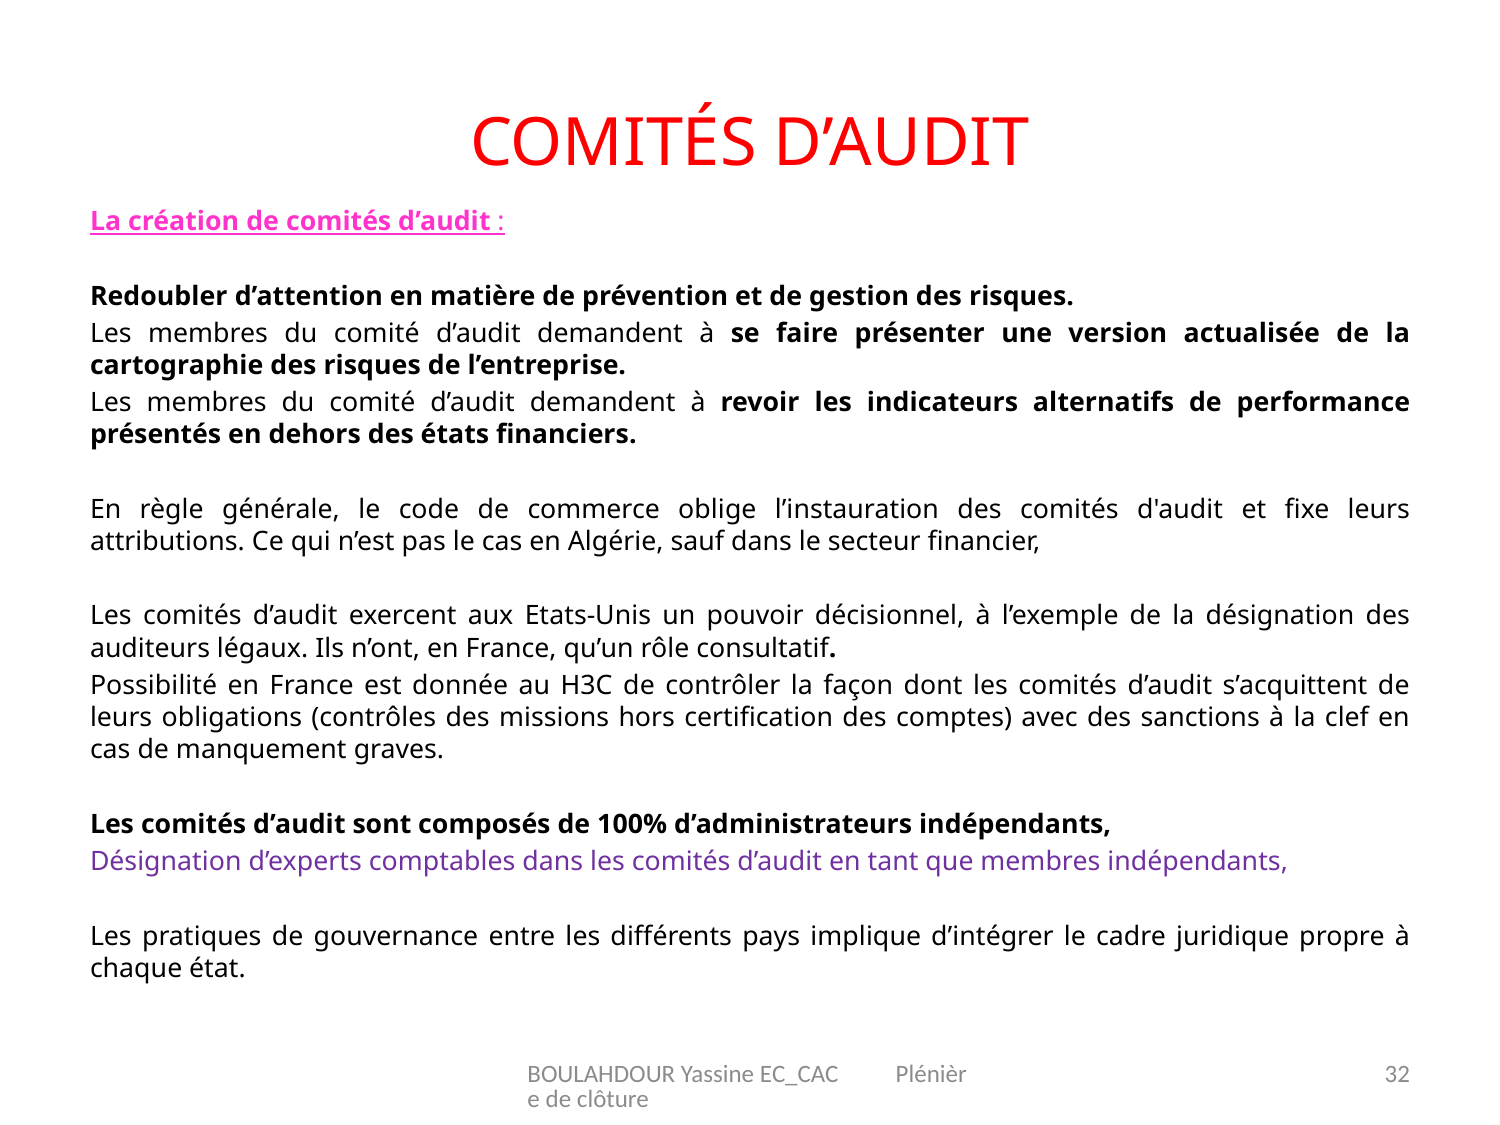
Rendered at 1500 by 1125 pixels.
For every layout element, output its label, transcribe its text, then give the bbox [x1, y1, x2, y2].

footer BOULAHDOUR Yassine EC_CAC Plénière de clôture [512, 1042, 988, 1103]
slide_number 32 [1074, 1042, 1425, 1103]
title Comités d’audit [75, 45, 1425, 196]
list La création de comités d’audit : Redoubler d’attention en matière de prévention et de gestion des risques. Les membres du comité d’audit demandent à se faire présenter une version actualisée de la cartographie des risques de l’entreprise. Les membres du comité d’audit demandent à revoir les indicateurs alternatifs de performance présentés en dehors des états financiers. En règle générale, le code de commerce oblige l’instauration des comités d'audit et fixe leurs attributions. Ce qui n’est pas le cas en Algérie, sauf dans le secteur financier, Les comités d’audit exercent aux Etats-Unis un pouvoir décisionnel, à l’exemple de la désignation des auditeurs légaux. Ils n’ont, en France, qu’un rôle consultatif. Possibilité en France est donnée au H3C de contrôler la façon dont les comités d’audit s’acquittent de leurs obligations (contrôles des missions hors certification des comptes) avec des sanctions à la clef en cas de manquement graves. Les comités d’audit sont composés de 100% d’administrateurs indépendants, Désignation d’experts comptables dans les comités d’audit en tant que membres indépendants, Les pratiques de gouvernance entre les différents pays implique d’intégrer le cadre juridique propre à chaque état. [75, 196, 1425, 1083]
